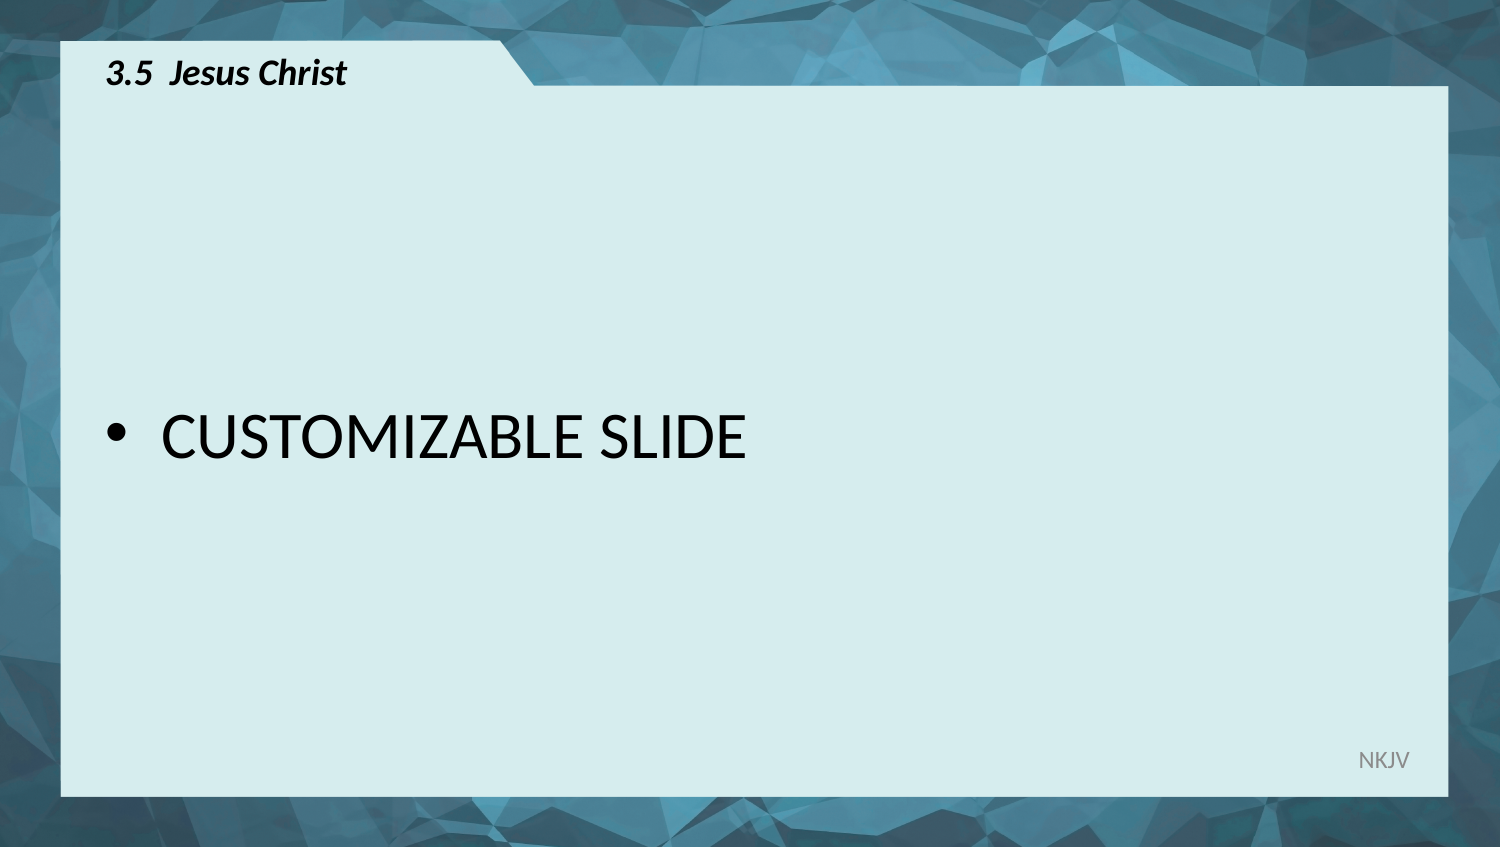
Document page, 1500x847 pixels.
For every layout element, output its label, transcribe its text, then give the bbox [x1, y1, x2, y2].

footer NKJV [950, 736, 1425, 782]
title 3.5 Jesus Christ [89, 33, 1420, 108]
picture [0, 0, 1500, 847]
list CUSTOMIZABLE SLIDE [89, 141, 1403, 722]
